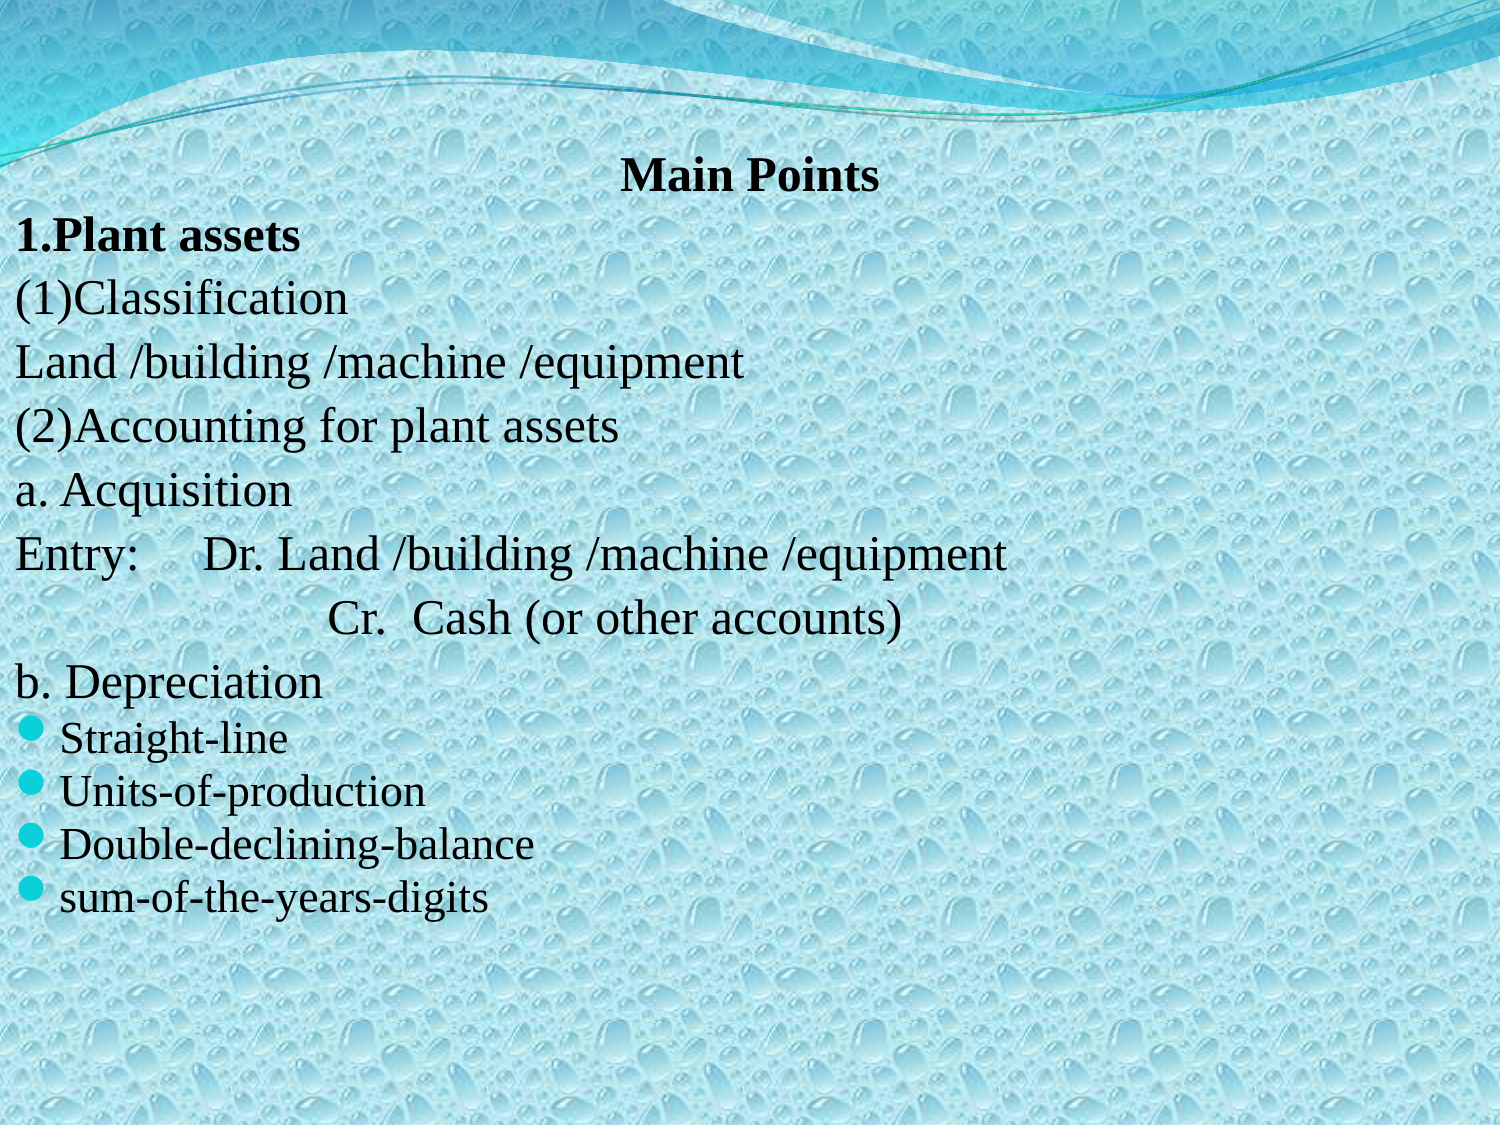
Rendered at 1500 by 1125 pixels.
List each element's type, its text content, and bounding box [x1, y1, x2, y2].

text_box Main Points 1.Plant assets (1)Classification Land /building /machine /equipment (2)Accounting for plant assets a. Acquisition Entry: Dr. Land /building /machine /equipment Cr. Cash (or other accounts) b. Depreciation Straight-line Units-of-production Double-declining-balance sum-of-the-years-digits [0, 0, 1500, 1125]
